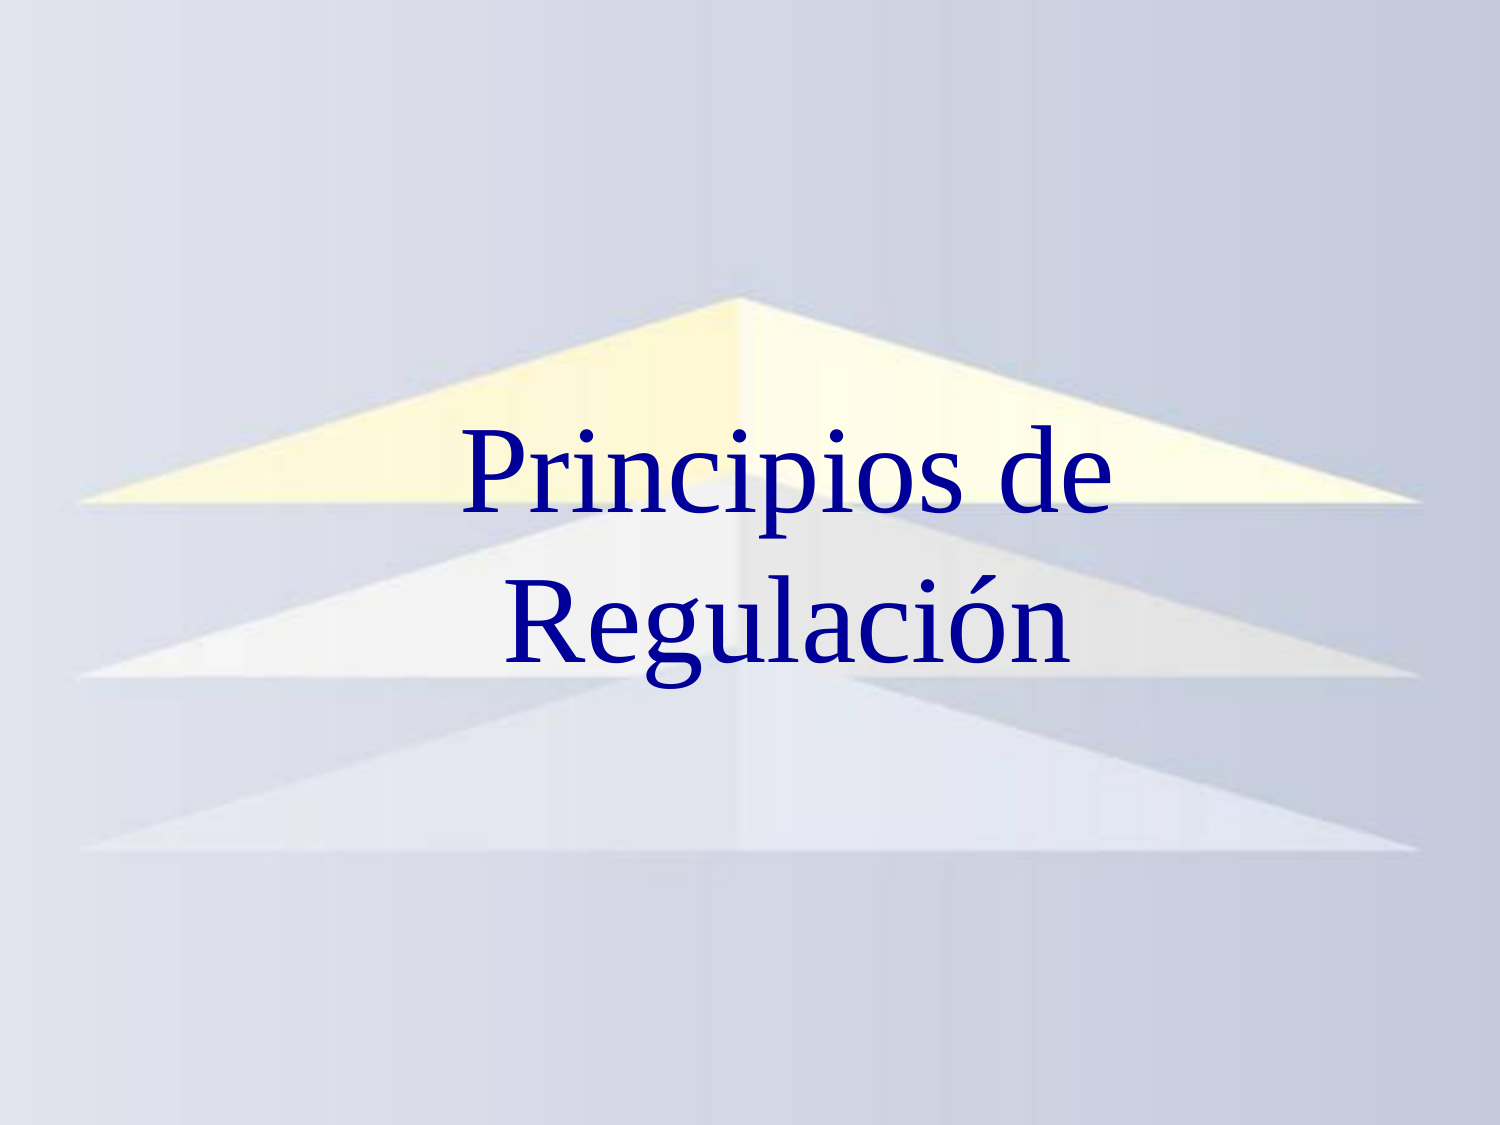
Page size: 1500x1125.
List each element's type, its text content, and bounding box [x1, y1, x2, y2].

title Principios de Regulación [162, 387, 1413, 688]
picture [0, 0, 1500, 1125]
